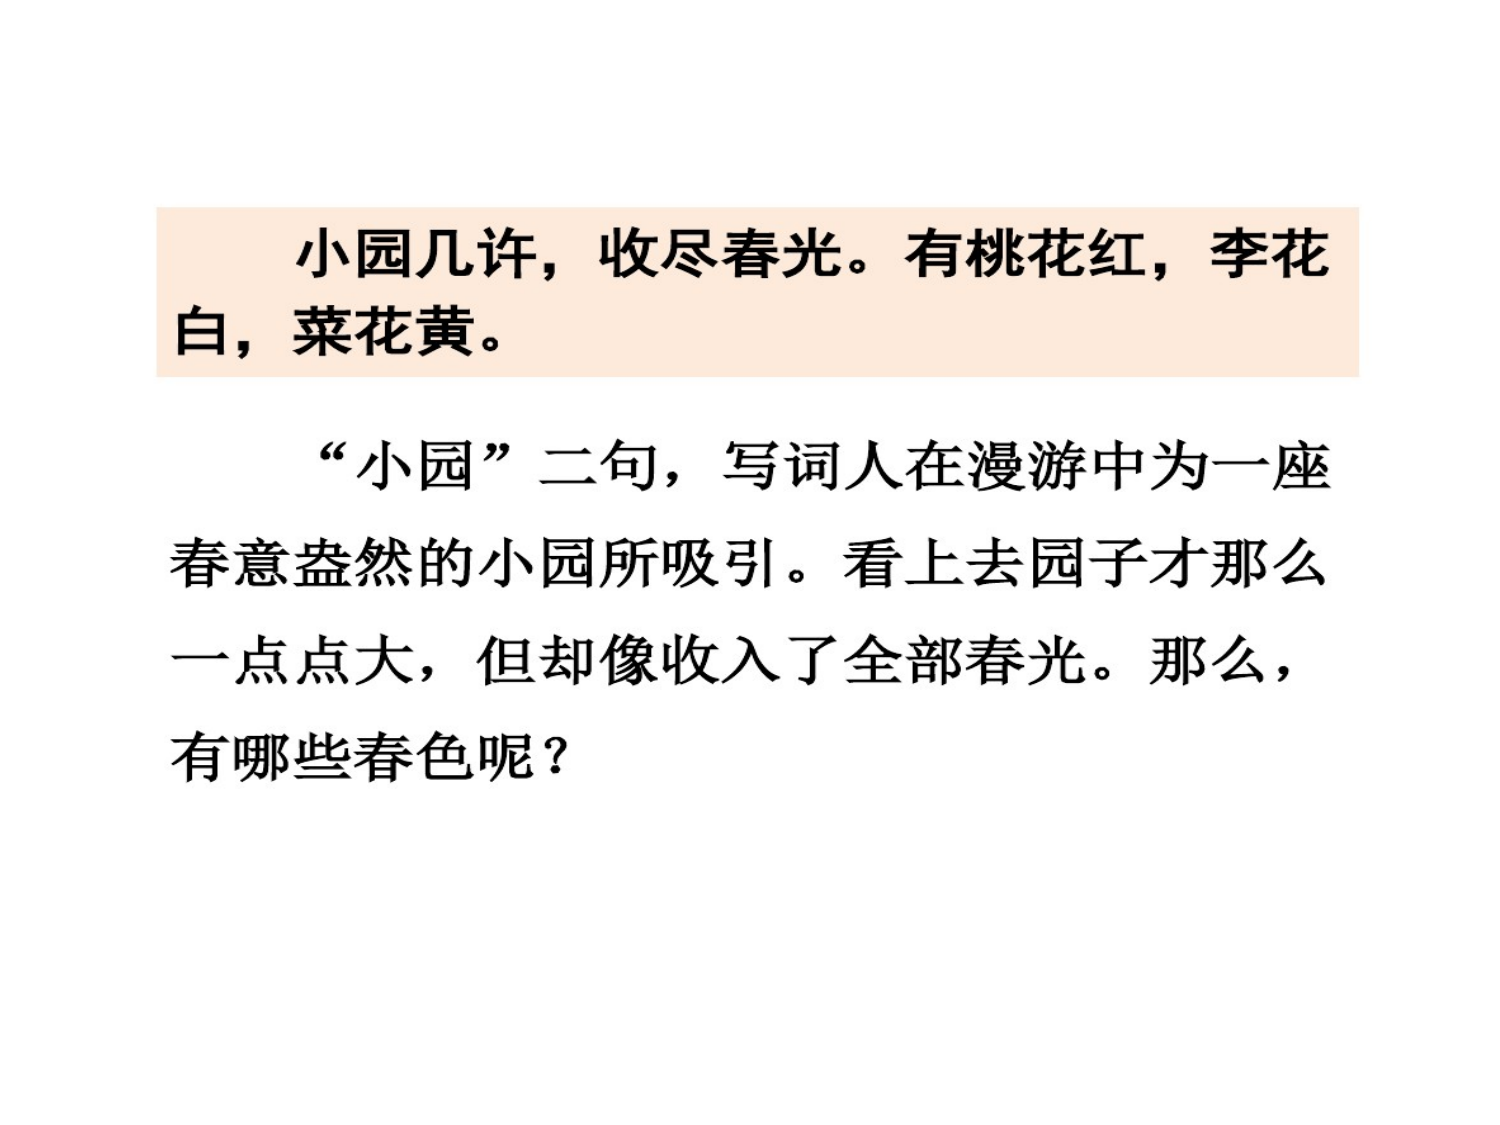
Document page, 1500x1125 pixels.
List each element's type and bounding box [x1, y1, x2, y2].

list [73, 60, 1443, 971]
